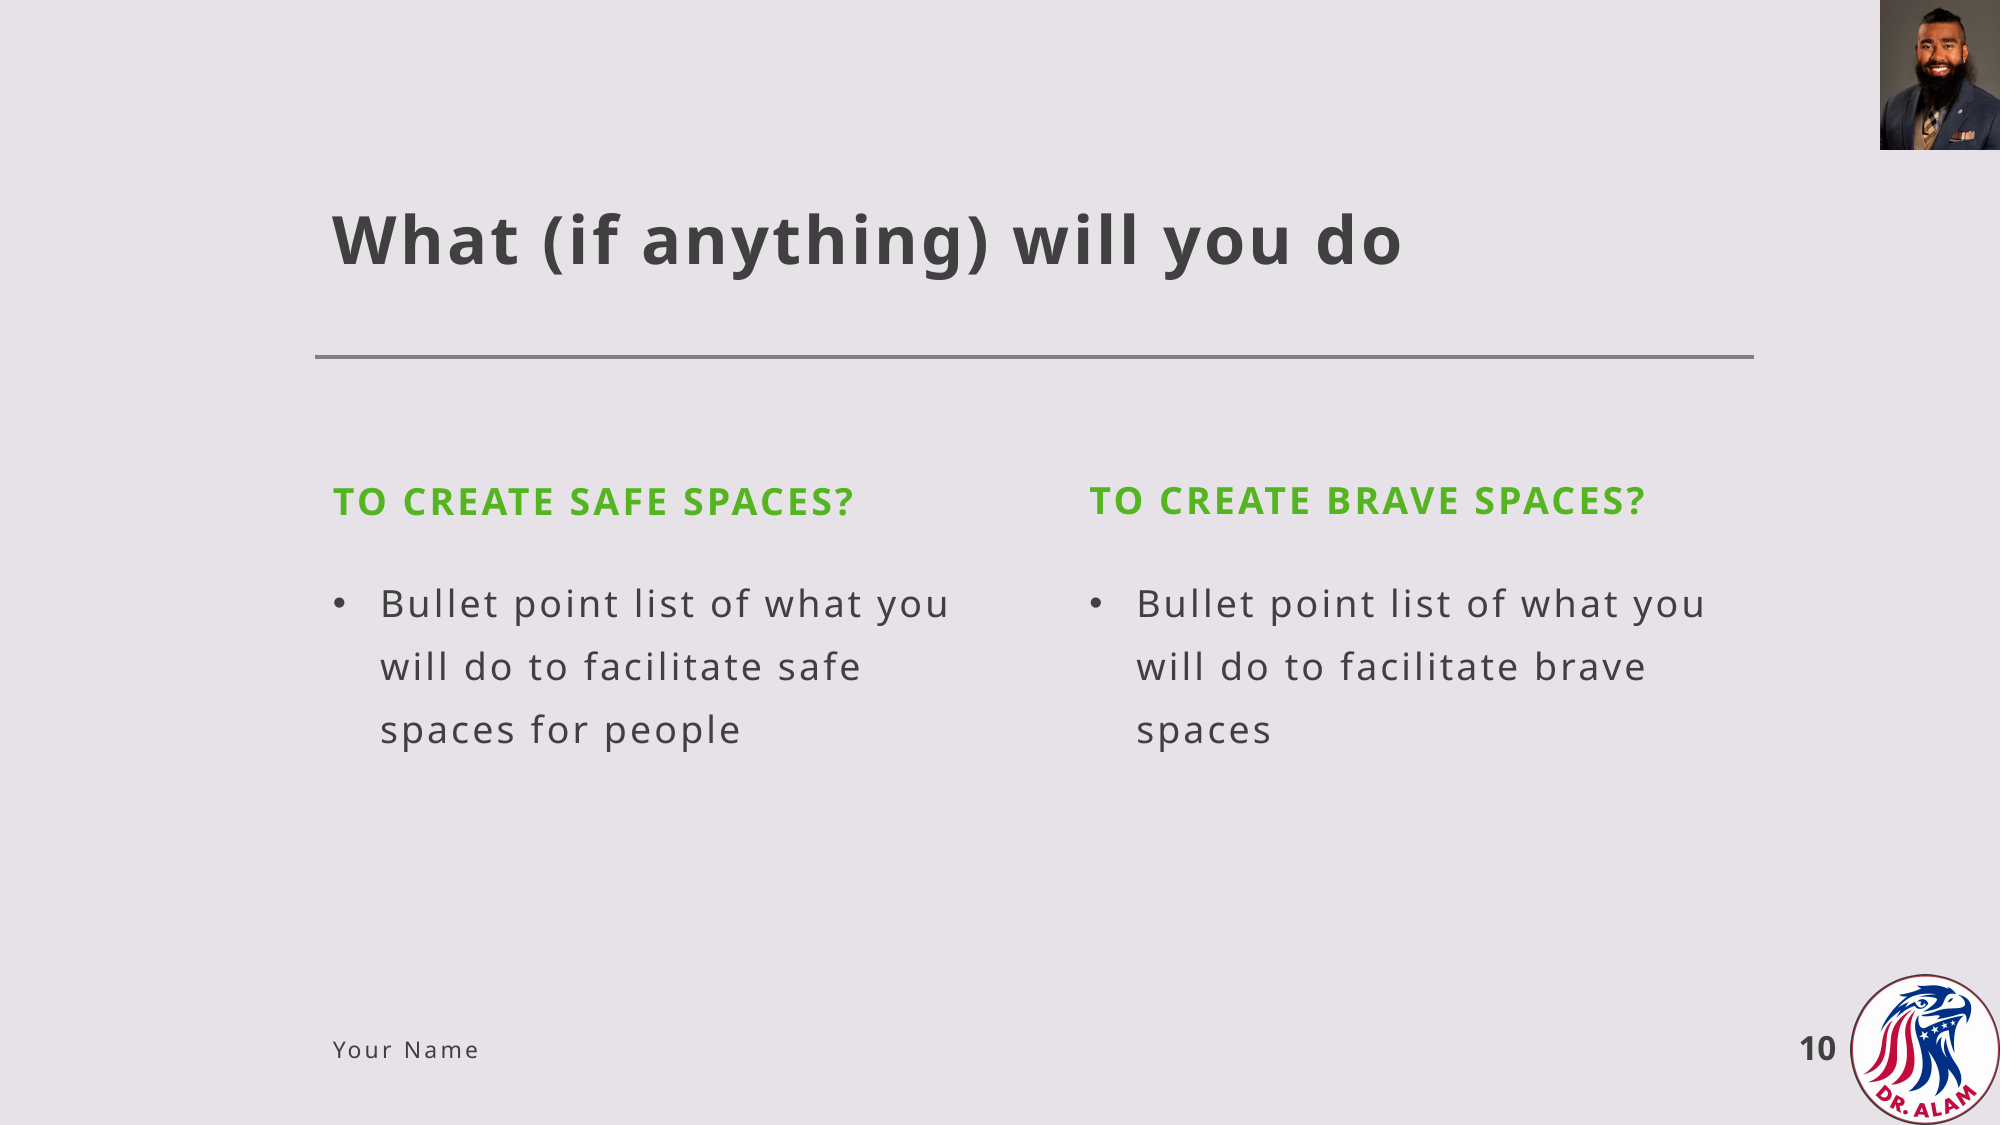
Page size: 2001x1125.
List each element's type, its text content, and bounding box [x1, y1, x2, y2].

title What (if anything) will you do [315, 72, 1754, 294]
list to create safe spaces? [315, 402, 998, 539]
picture [1849, 974, 2000, 1125]
list To create brave spaces? [1071, 402, 1754, 539]
picture [1879, 0, 2000, 151]
slide_number 10 [1780, 1012, 1849, 1088]
list Bullet point list of what you will do to facilitate safe spaces for people [315, 544, 998, 1000]
list Bullet point list of what you will do to facilitate brave spaces [1071, 544, 1754, 1000]
footer Your Name [315, 1012, 1245, 1088]
